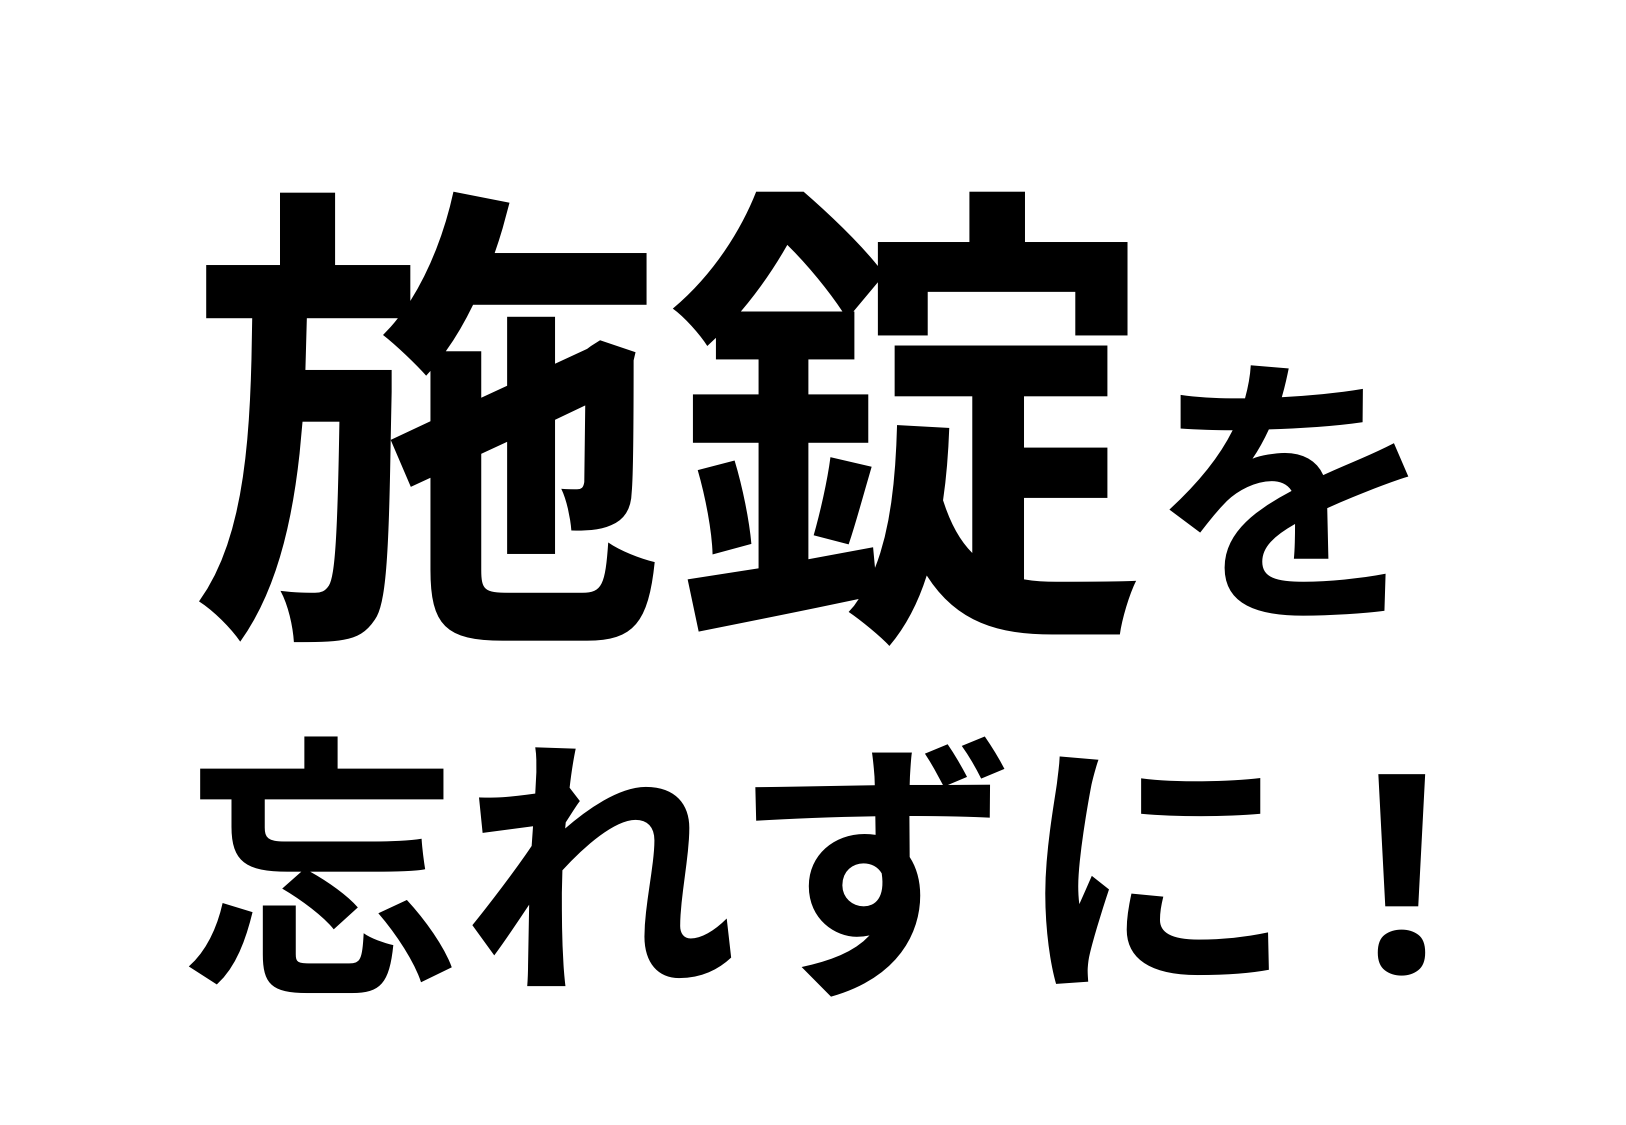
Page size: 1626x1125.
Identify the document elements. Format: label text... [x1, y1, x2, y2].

text_box 施錠を 忘れずに! [0, 112, 1625, 1035]
